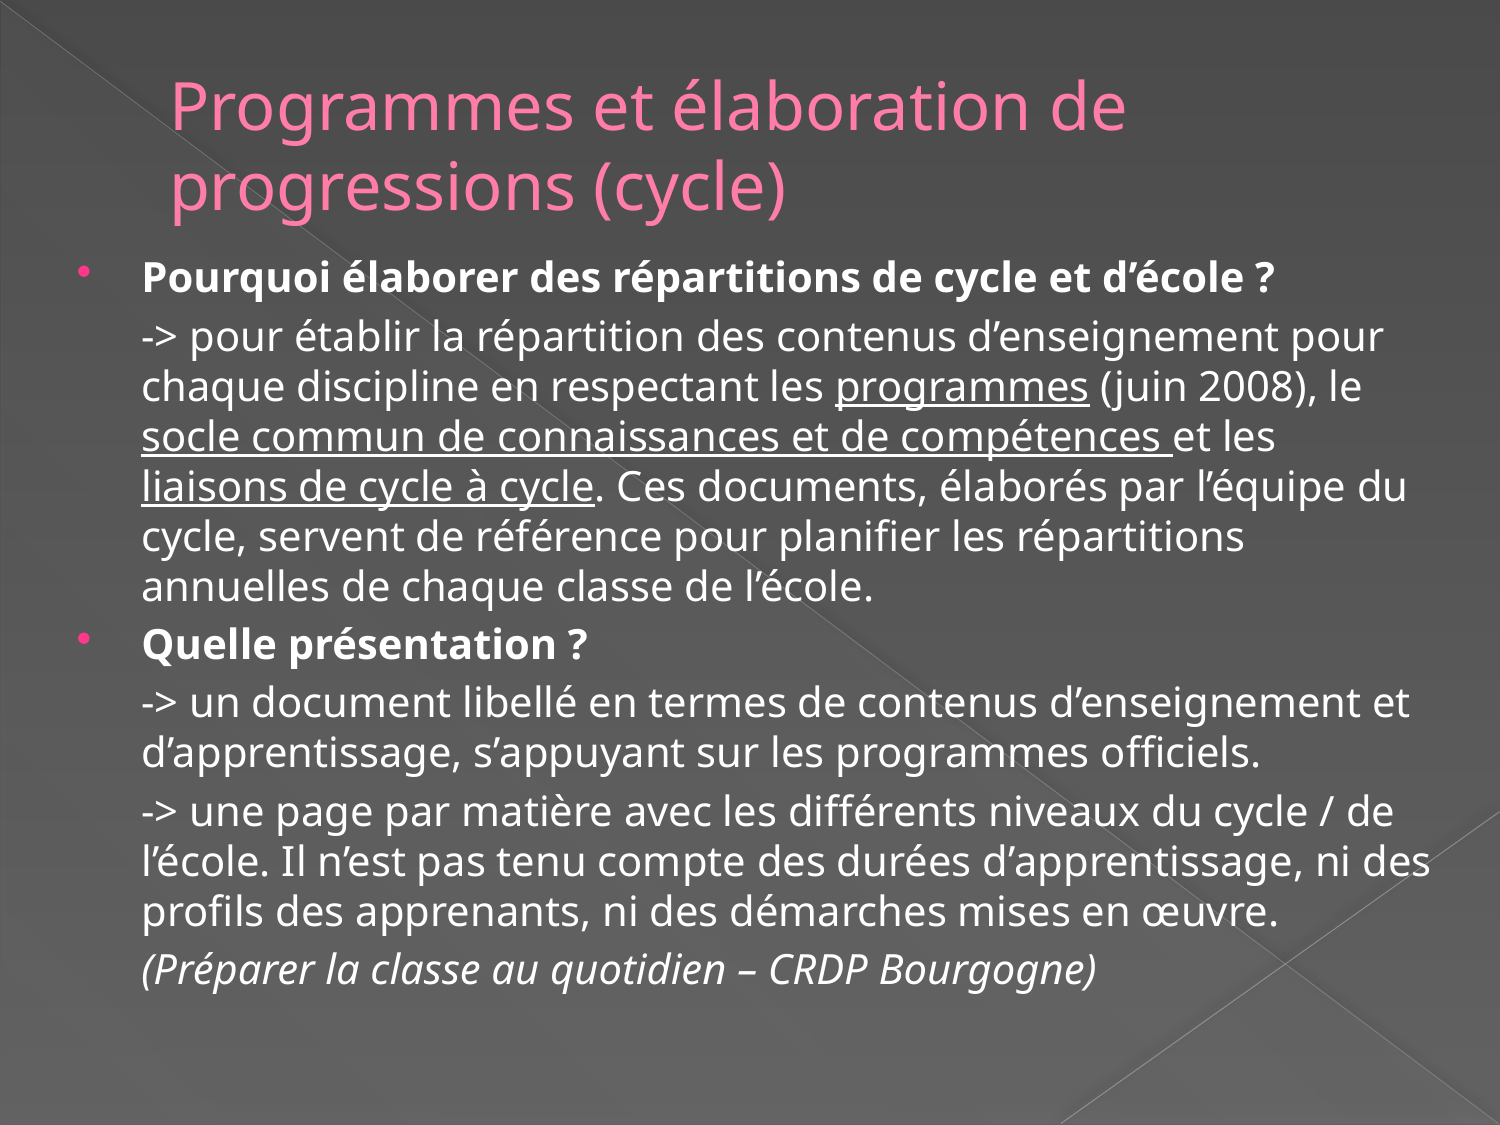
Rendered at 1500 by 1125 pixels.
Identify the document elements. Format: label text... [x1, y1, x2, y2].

title Programmes et élaboration de progressions (cycle) [75, 43, 1425, 243]
list Pourquoi élaborer des répartitions de cycle et d’école ? -> pour établir la répartition des contenus d’enseignement pour chaque discipline en respectant les programmes (juin 2008), le socle commun de connaissances et de compétences et les liaisons de cycle à cycle. Ces documents, élaborés par l’équipe du cycle, servent de référence pour planifier les répartitions annuelles de chaque classe de l’école. Quelle présentation ? -> un document libellé en termes de contenus d’enseignement et d’apprentissage, s’appuyant sur les programmes officiels. -> une page par matière avec les différents niveaux du cycle / de l’école. Il n’est pas tenu compte des durées d’apprentissage, ni des profils des apprenants, ni des démarches mises en œuvre. (Préparer la classe au quotidien – CRDP Bourgogne) [53, 243, 1447, 1047]
